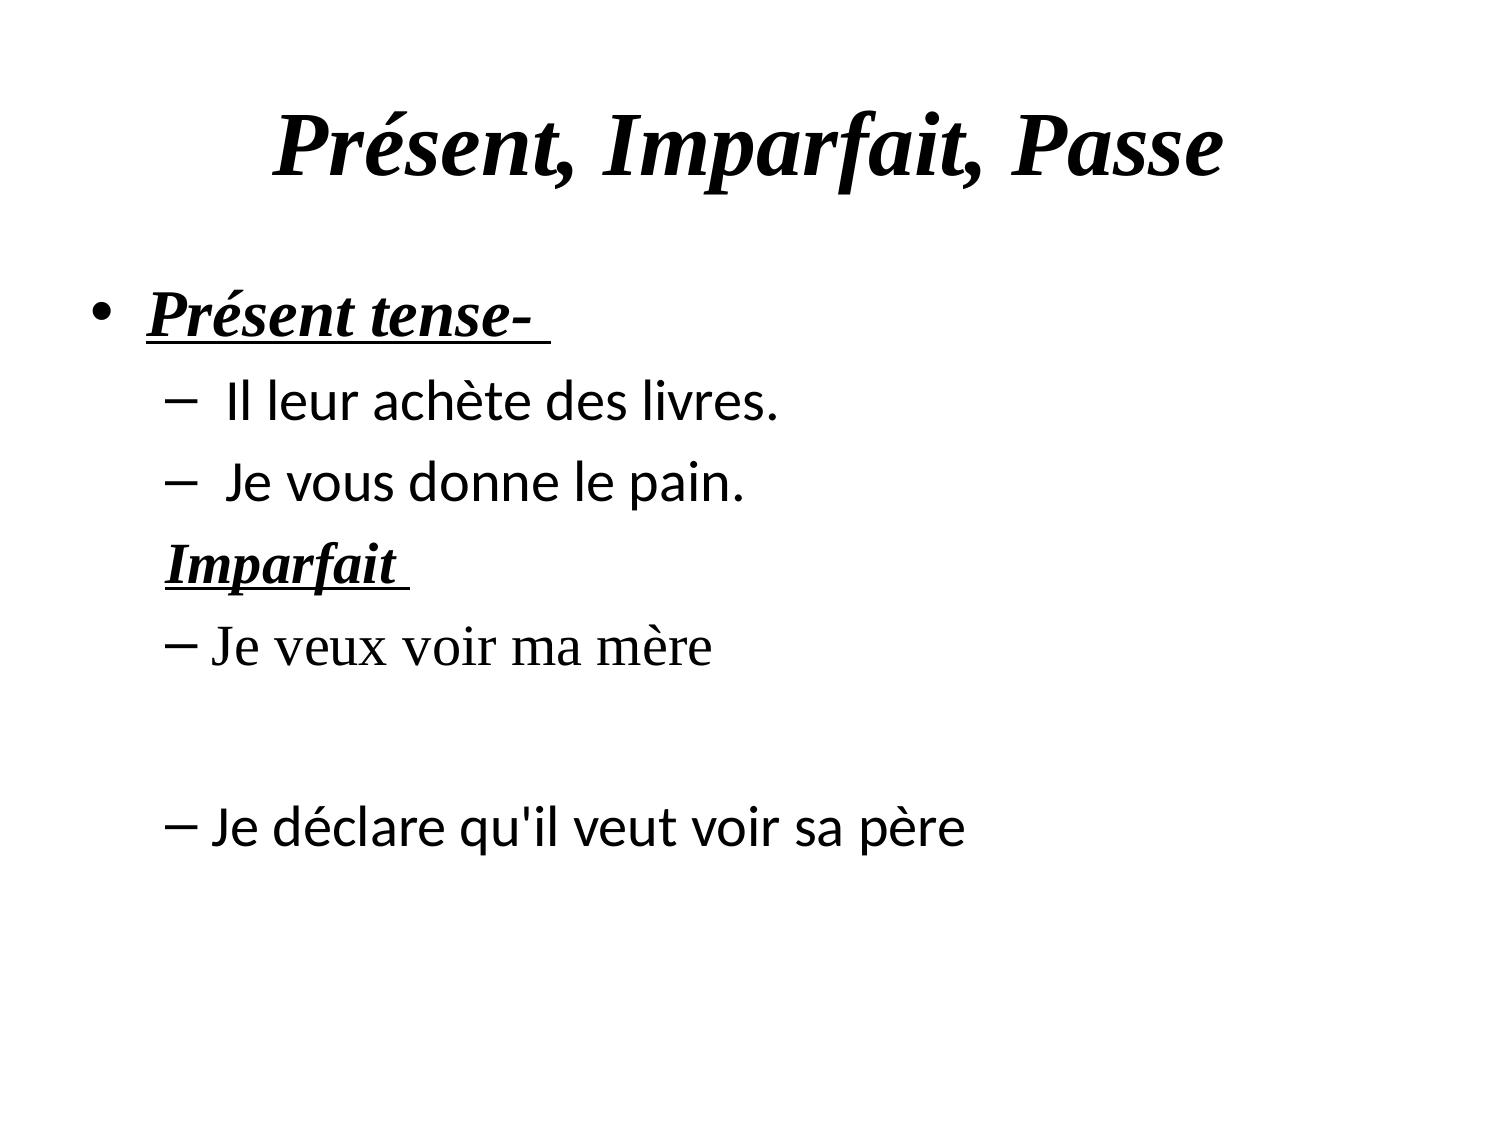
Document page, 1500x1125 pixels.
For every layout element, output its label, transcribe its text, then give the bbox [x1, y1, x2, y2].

list Présent tense- Il leur achète des livres. Je vous donne le pain. Imparfait Je veux voir ma mère Je déclare qu'il veut voir sa père [75, 262, 1425, 1005]
title Présent, Imparfait, Passe [75, 45, 1425, 233]
